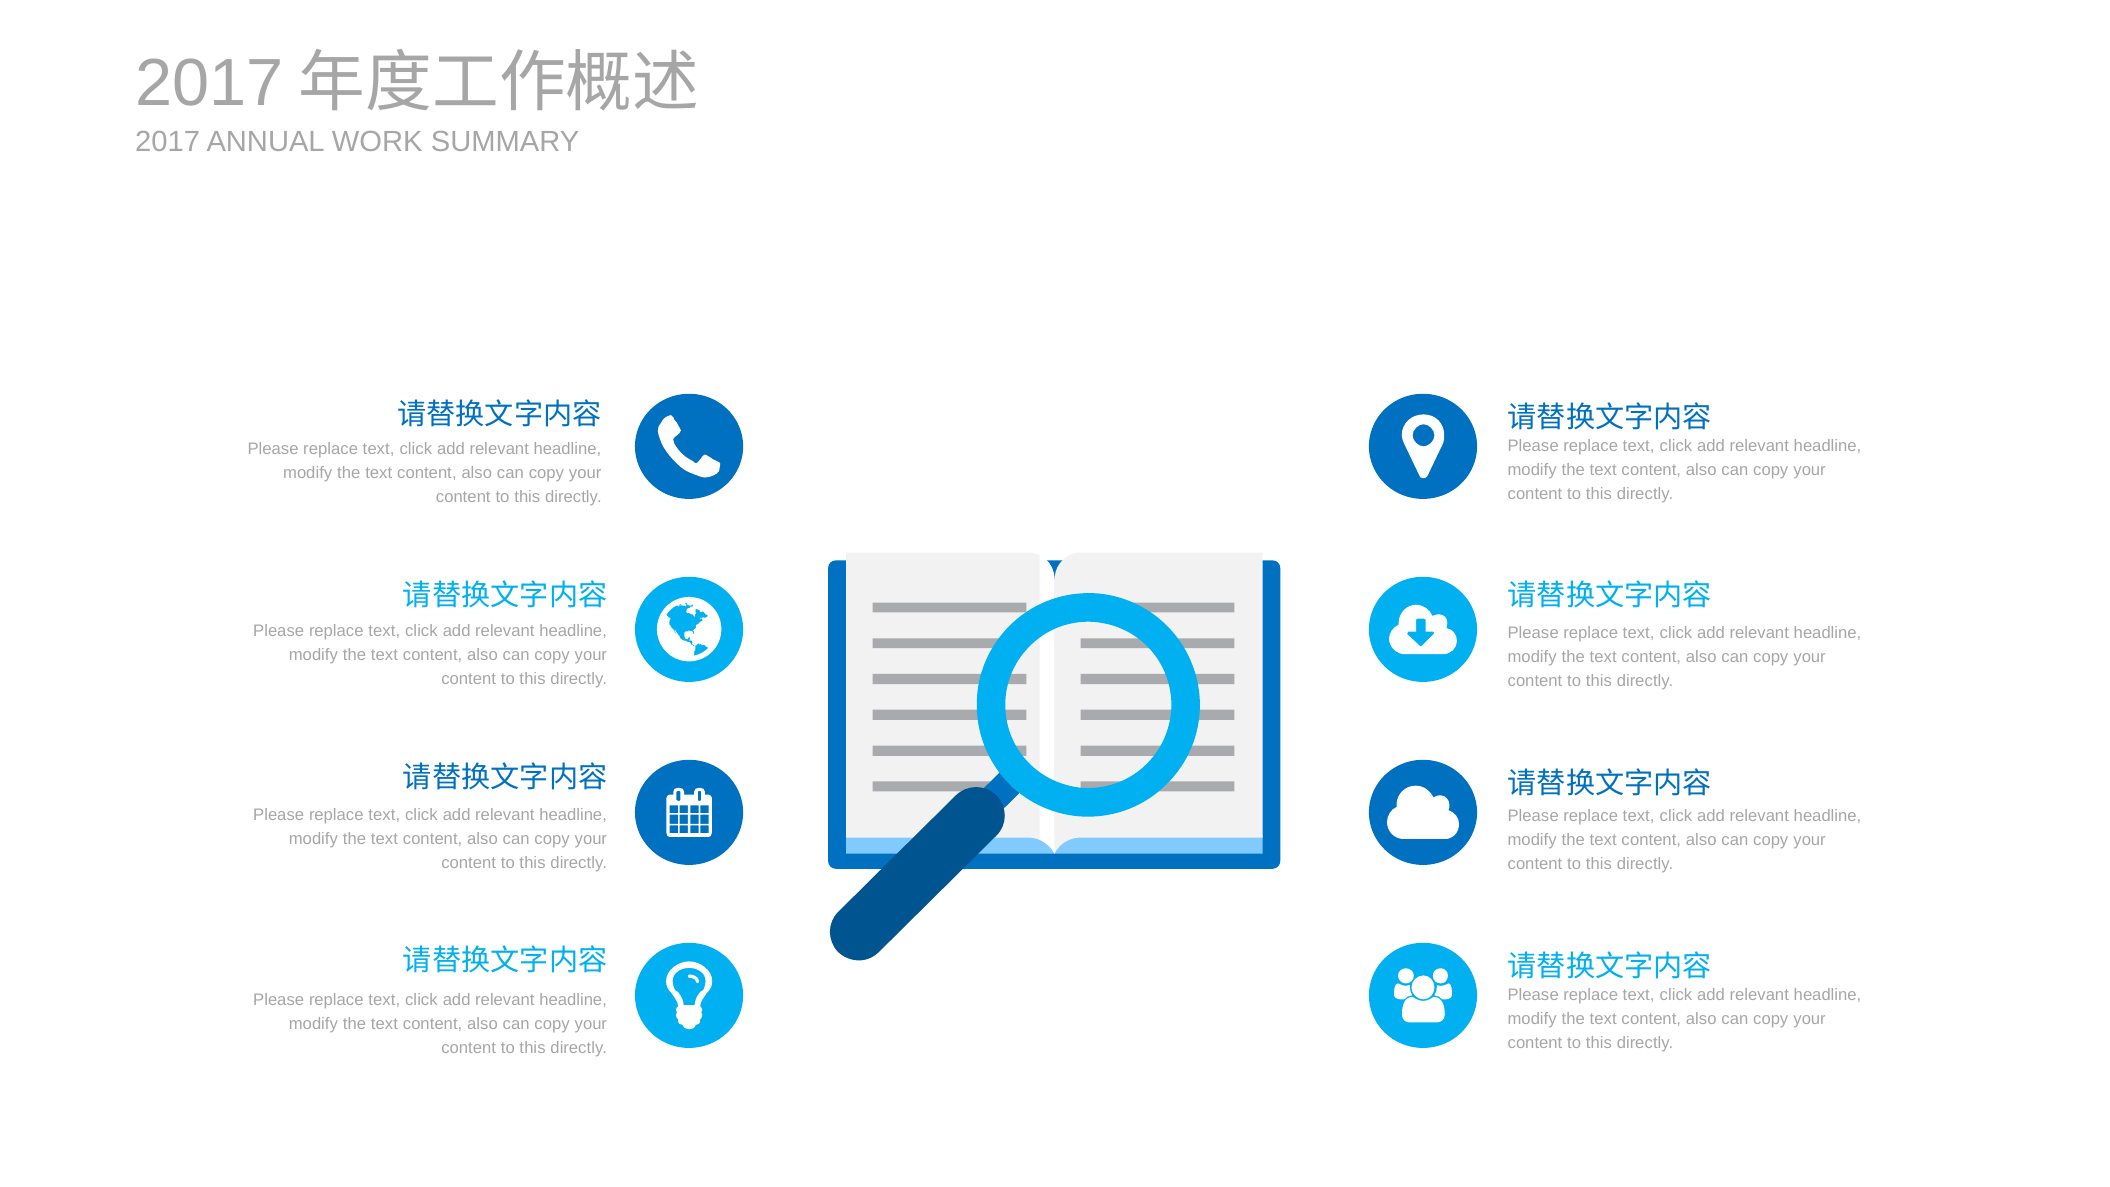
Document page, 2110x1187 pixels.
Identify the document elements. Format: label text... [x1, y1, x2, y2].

text_box 2017年度工作概述 [135, 38, 783, 119]
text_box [634, 759, 744, 865]
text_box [1507, 569, 1864, 691]
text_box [1507, 756, 1864, 874]
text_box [251, 934, 608, 1058]
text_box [1368, 576, 1478, 682]
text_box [246, 388, 602, 507]
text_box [634, 942, 744, 1048]
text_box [1368, 393, 1478, 499]
text_box 2017 ANNUAL WORK SUMMARY [135, 122, 596, 158]
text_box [1368, 942, 1478, 1048]
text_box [634, 576, 744, 682]
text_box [634, 393, 744, 499]
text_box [251, 750, 608, 873]
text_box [251, 568, 608, 689]
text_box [827, 552, 1281, 963]
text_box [1507, 390, 1864, 504]
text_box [1507, 939, 1864, 1053]
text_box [1368, 759, 1478, 865]
